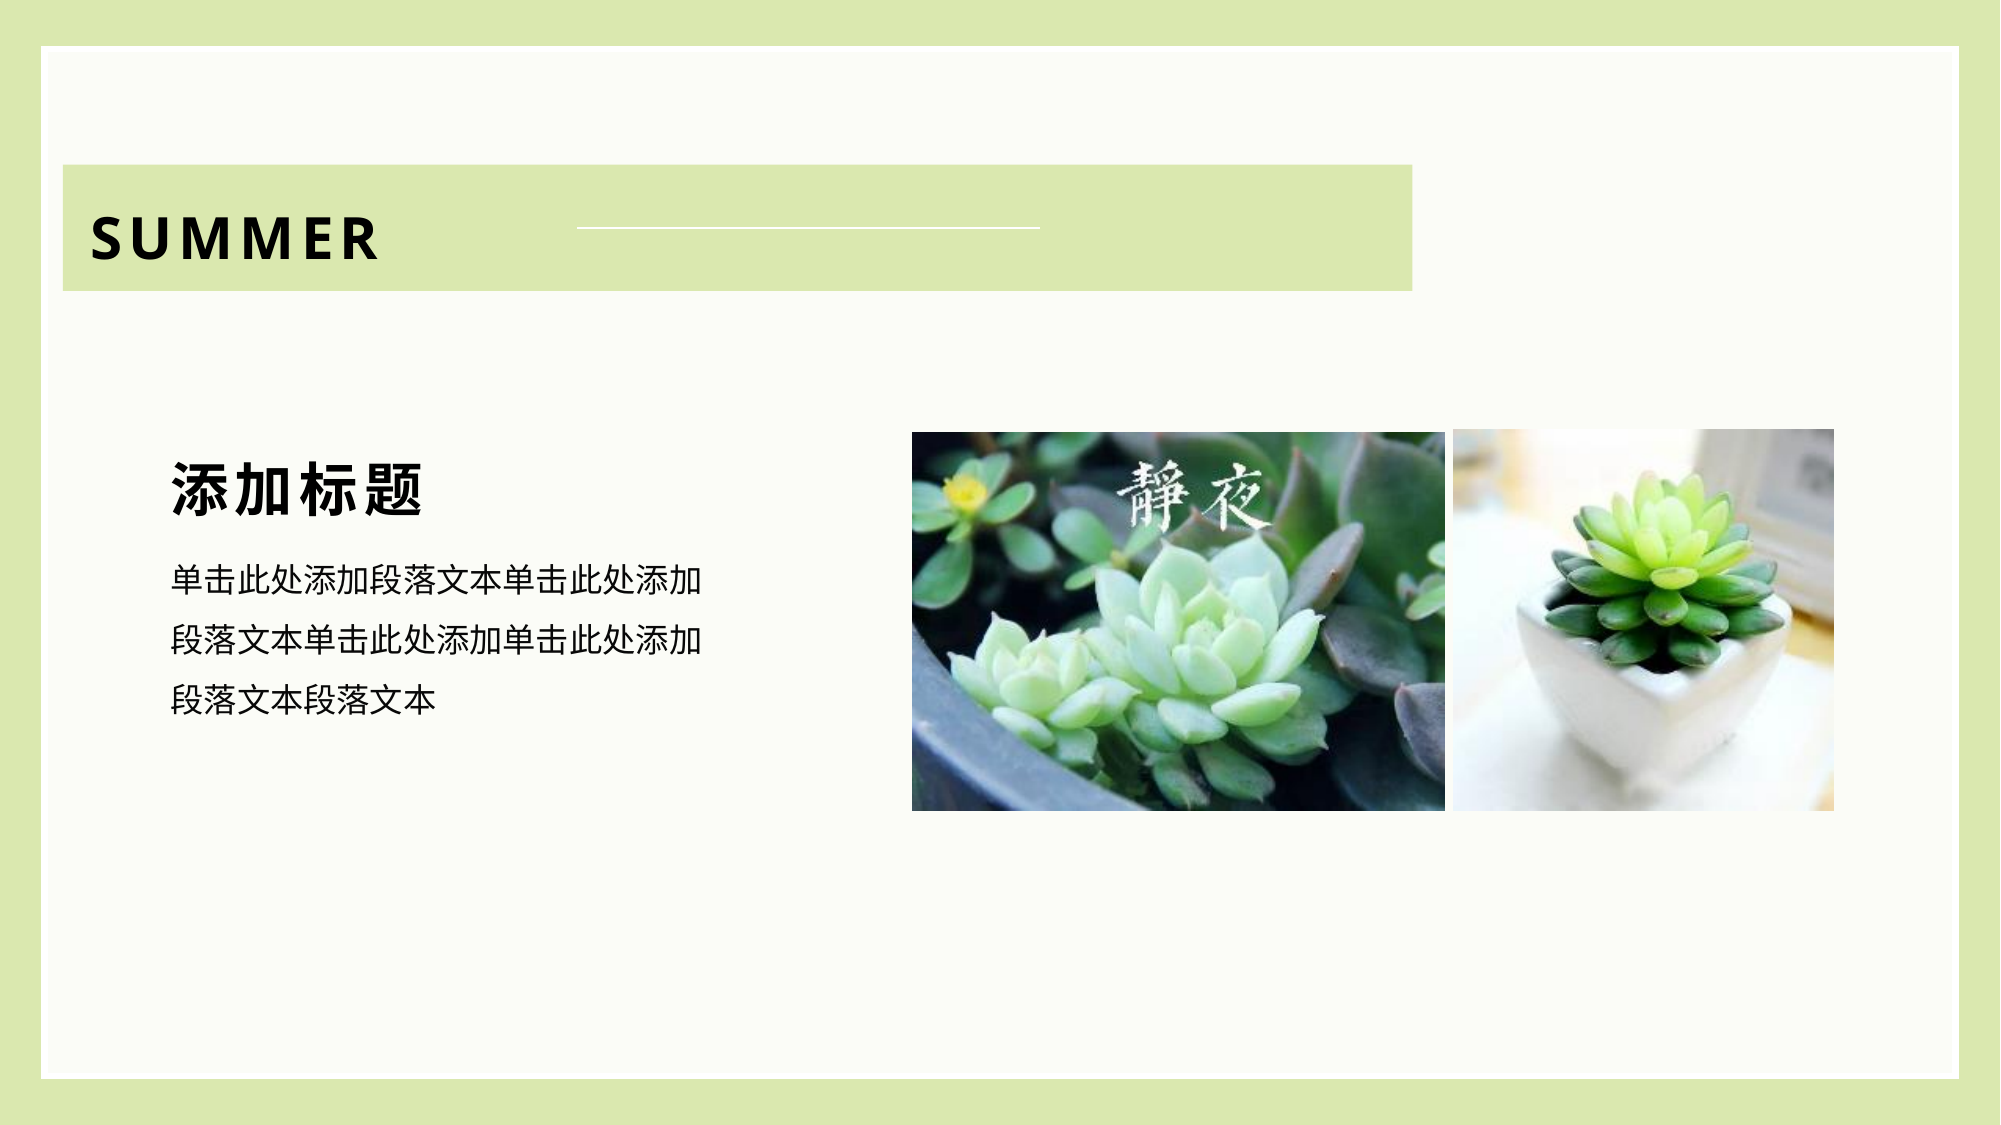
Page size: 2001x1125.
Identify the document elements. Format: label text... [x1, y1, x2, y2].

text_box SUMMER [75, 179, 577, 279]
picture [912, 432, 1445, 811]
picture [1453, 429, 1834, 811]
text_box [62, 163, 1413, 292]
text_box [155, 432, 738, 730]
